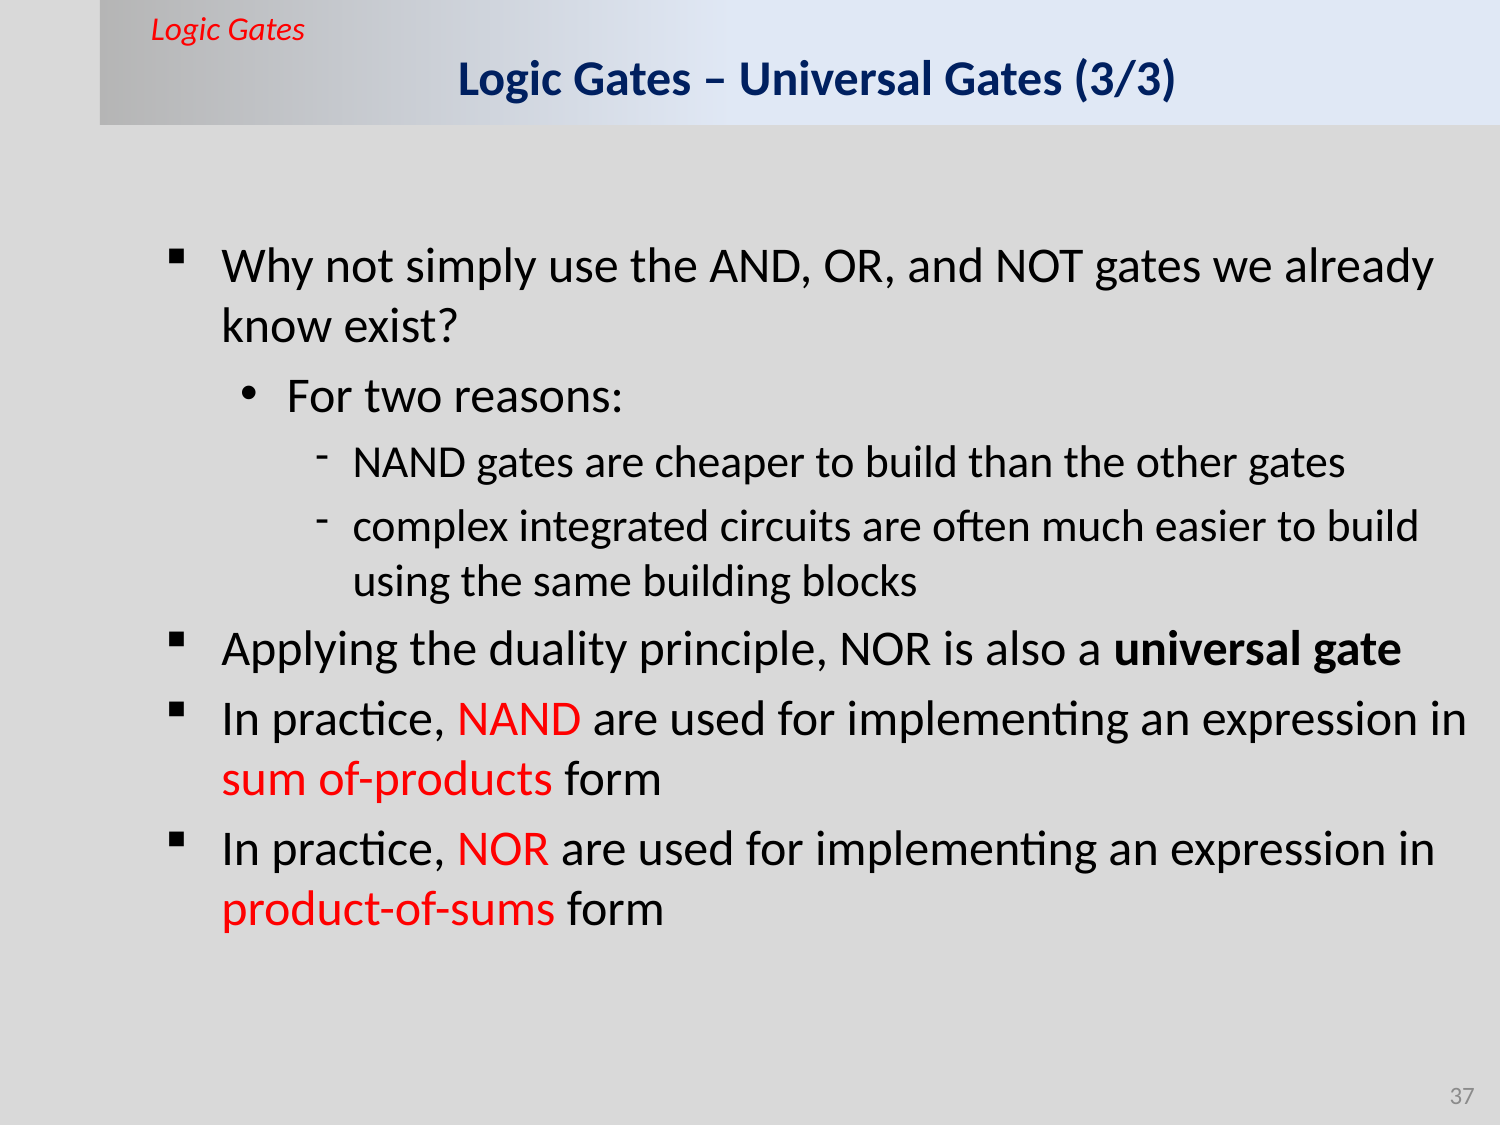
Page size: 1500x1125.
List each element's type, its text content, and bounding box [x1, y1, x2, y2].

title Logic Gates – Universal Gates (3/3) [135, 37, 1500, 113]
list Why not simply use the AND, OR, and NOT gates we already know exist? For two reasons: NAND gates are cheaper to build than the other gates complex integrated circuits are often much easier to build using the same building blocks Applying the duality principle, NOR is also a universal gate In practice, NAND are used for implementing an expression in sum of-products form In practice, NOR are used for implementing an expression in product-of-sums form [150, 224, 1488, 1000]
list Logic Gates [135, 0, 625, 50]
